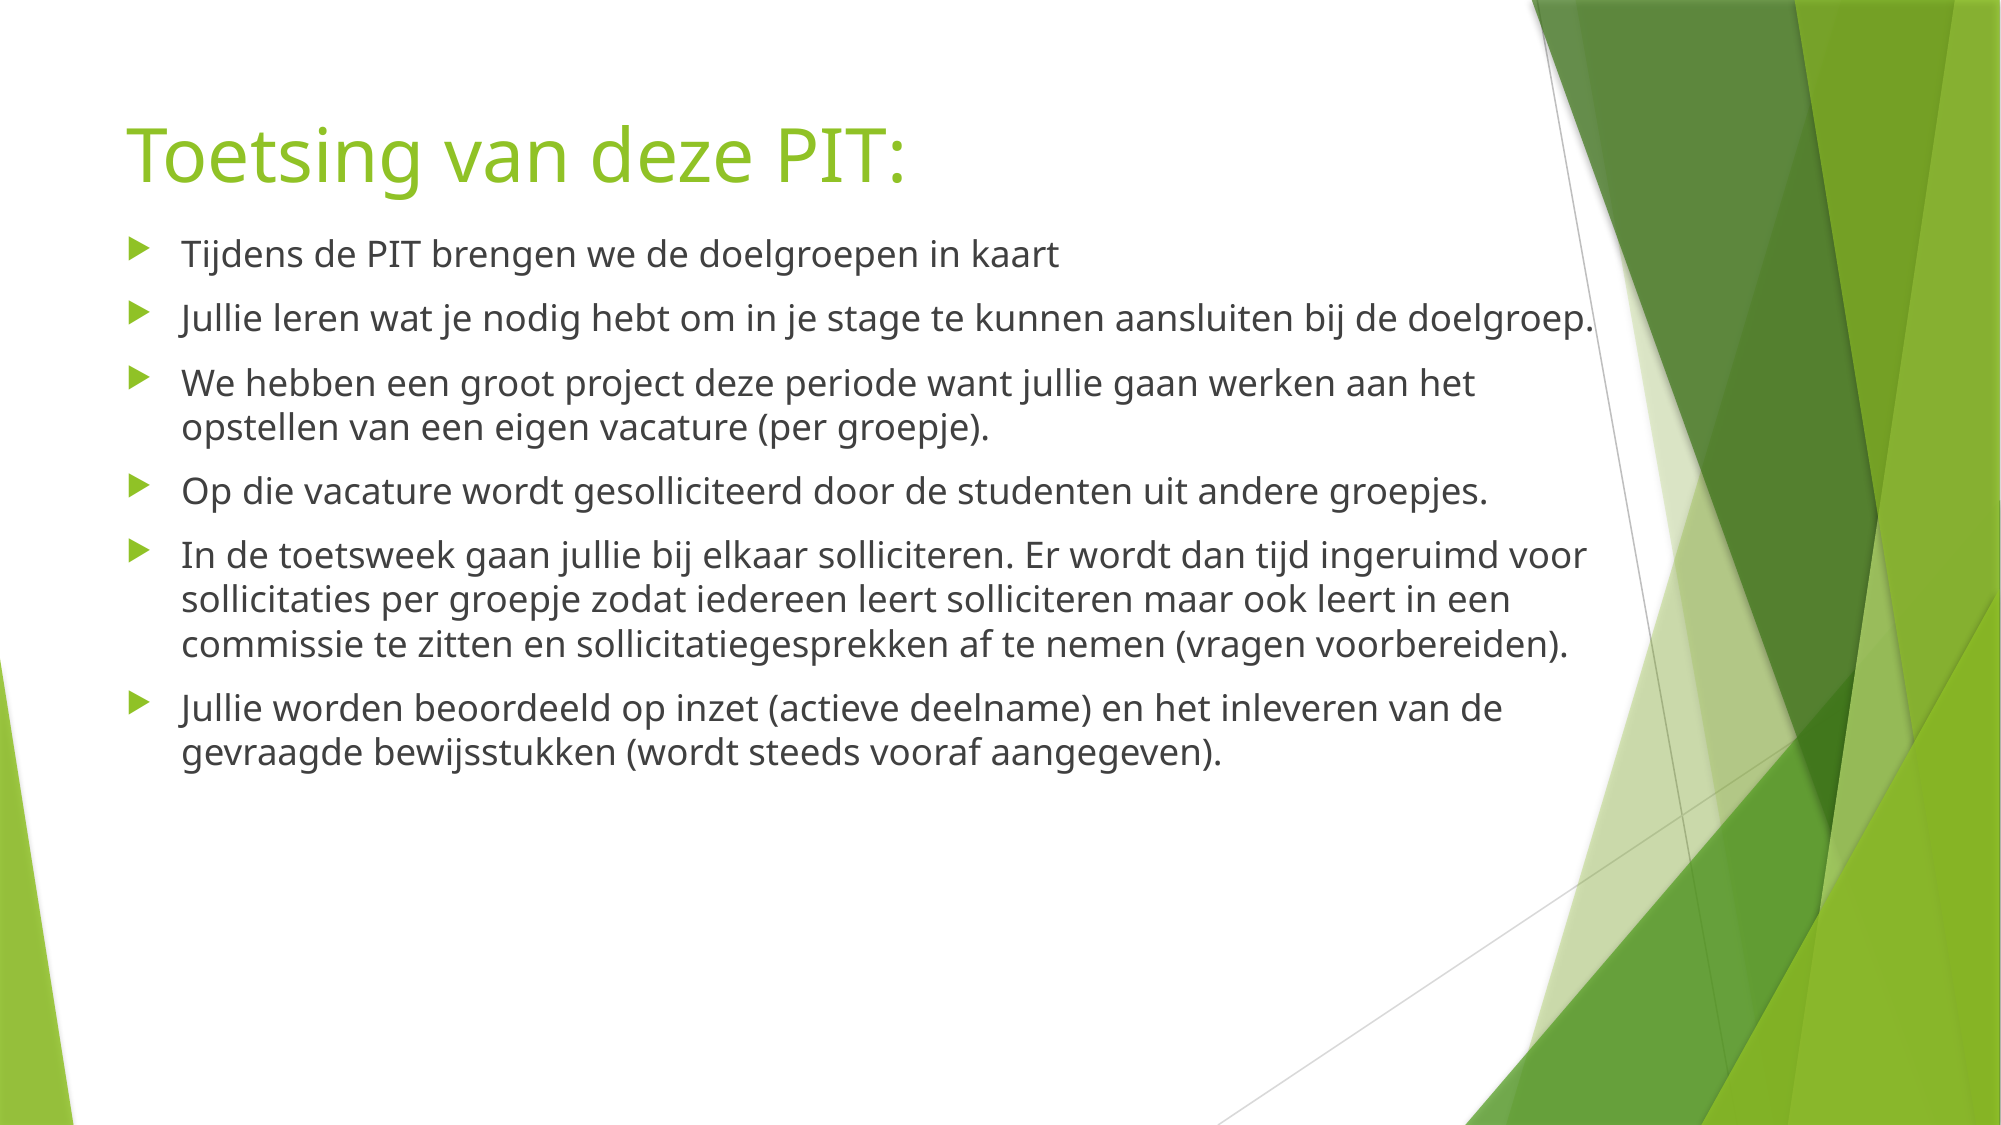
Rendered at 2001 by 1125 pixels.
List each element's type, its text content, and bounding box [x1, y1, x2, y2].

list Tijdens de PIT brengen we de doelgroepen in kaart Jullie leren wat je nodig hebt om in je stage te kunnen aansluiten bij de doelgroep. We hebben een groot project deze periode want jullie gaan werken aan het opstellen van een eigen vacature (per groepje). Op die vacature wordt gesolliciteerd door de studenten uit andere groepjes. In de toetsweek gaan jullie bij elkaar solliciteren. Er wordt dan tijd ingeruimd voor sollicitaties per groepje zodat iedereen leert solliciteren maar ook leert in een commissie te zitten en sollicitatiegesprekken af te nemen (vragen voorbereiden). Jullie worden beoordeeld op inzet (actieve deelname) en het inleveren van de gevraagde bewijsstukken (wordt steeds vooraf aangegeven). [111, 222, 1618, 860]
title Toetsing van deze PIT: [111, 99, 1522, 222]
